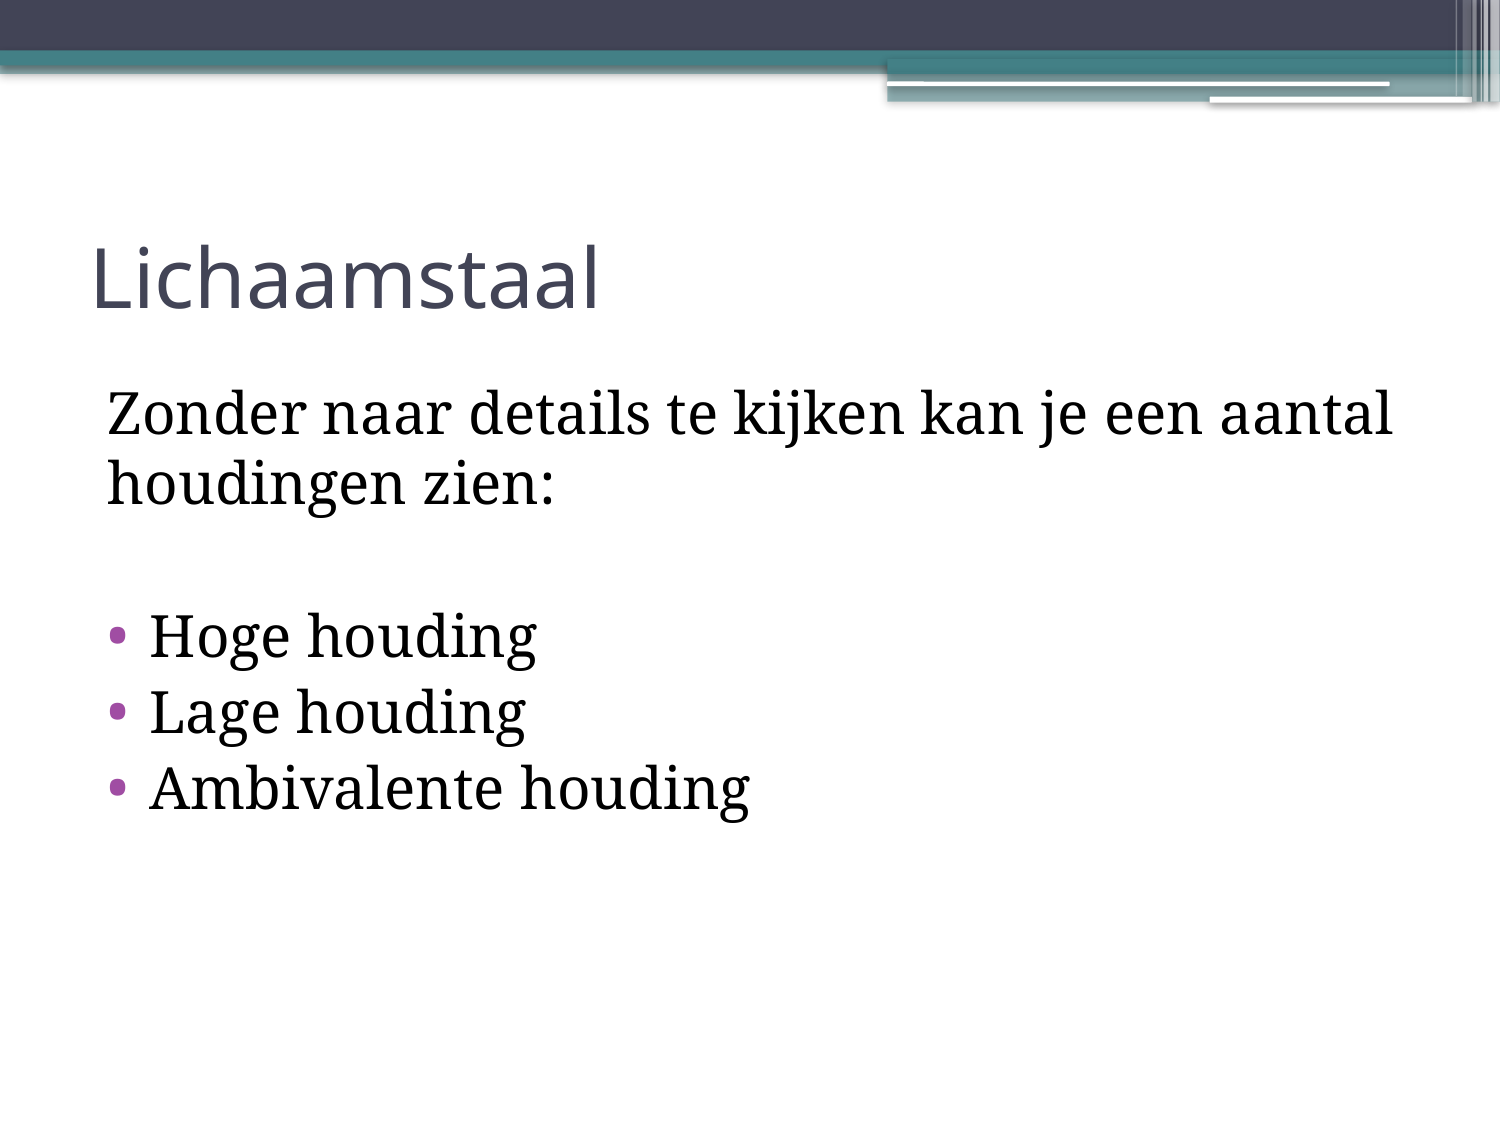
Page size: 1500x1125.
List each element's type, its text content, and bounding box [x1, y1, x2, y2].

title Lichaamstaal [75, 187, 1425, 363]
list Zonder naar details te kijken kan je een aantal houdingen zien: Hoge houding Lage houding Ambivalente houding [75, 368, 1425, 1079]
